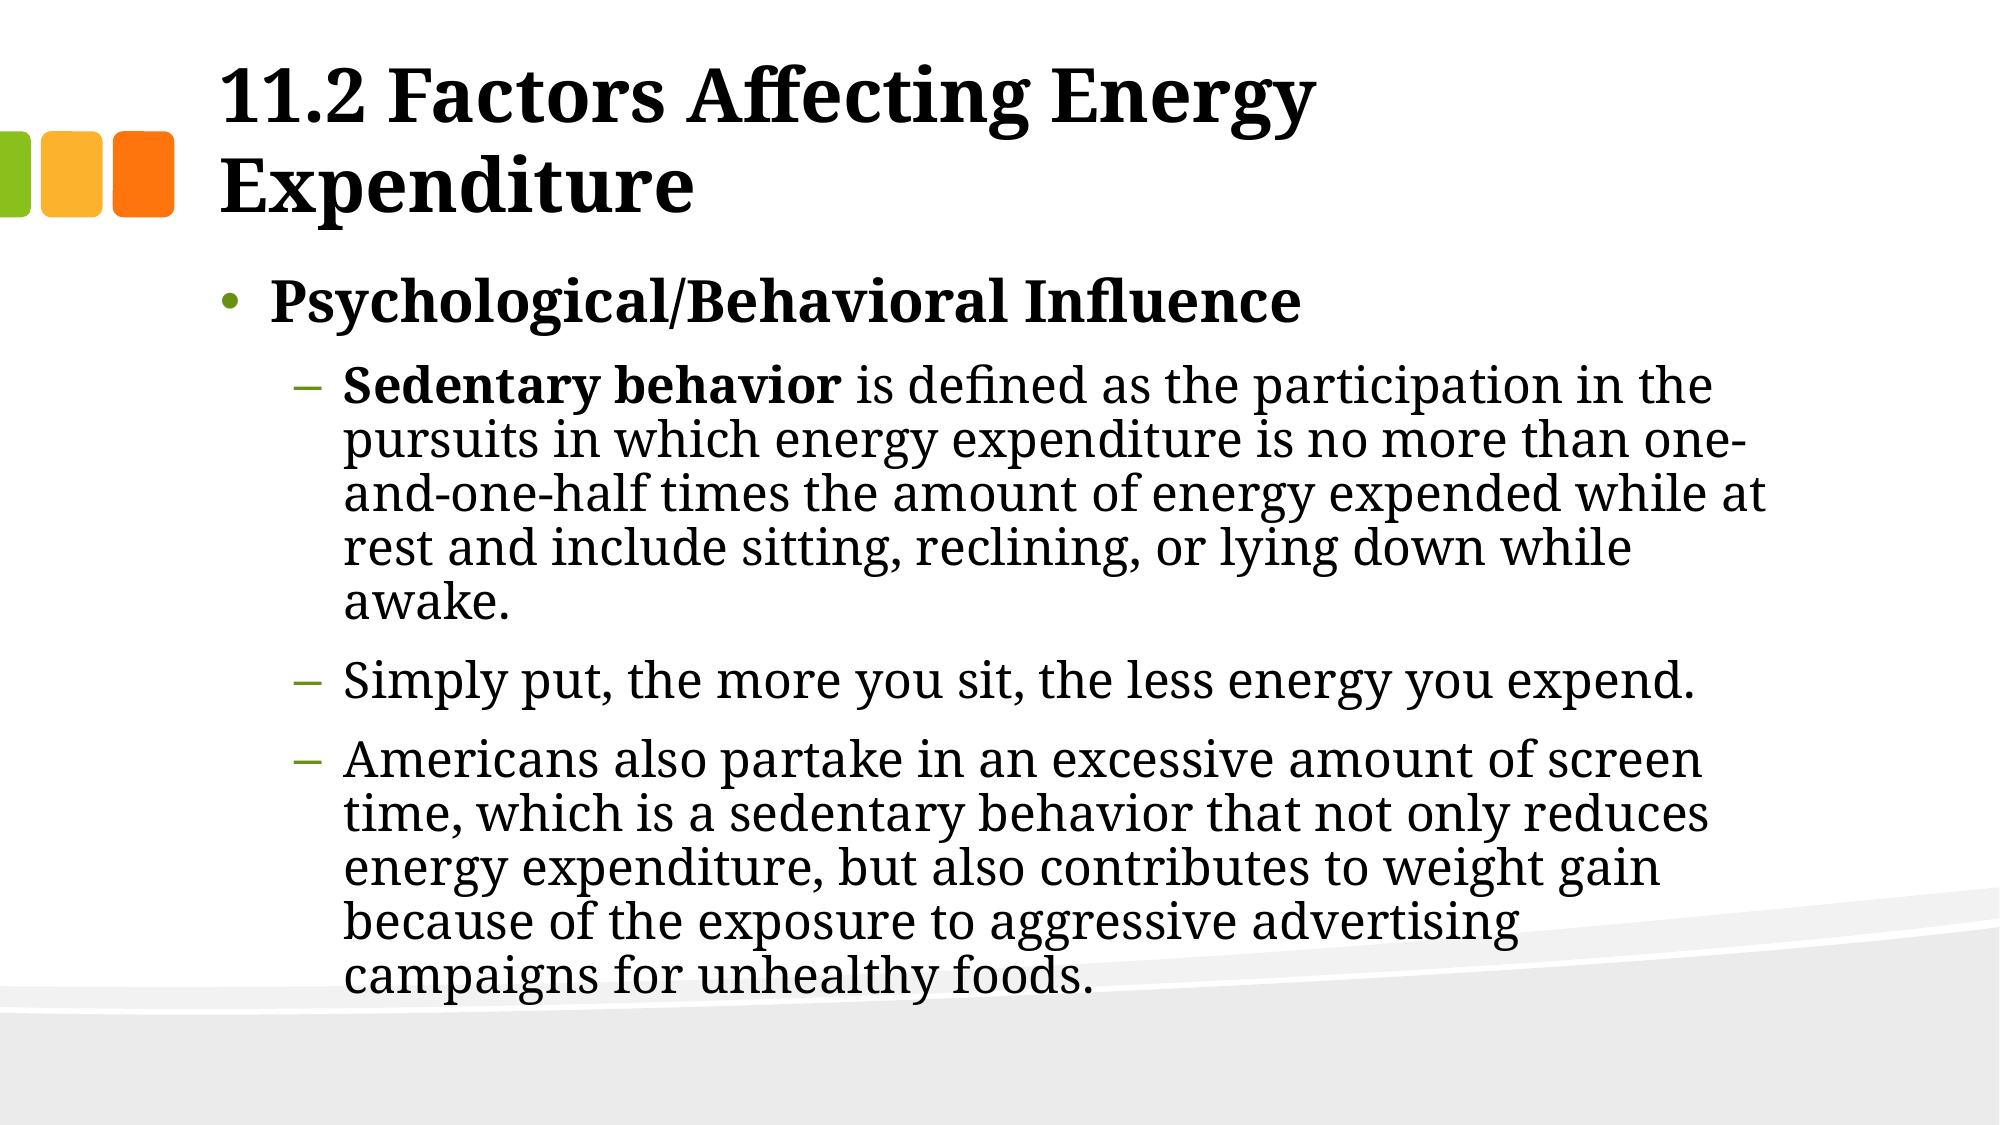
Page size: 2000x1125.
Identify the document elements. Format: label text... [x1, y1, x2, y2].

list Psychological/Behavioral Influence Sedentary behavior is defined as the participation in the pursuits in which energy expenditure is no more than one-and-one-half times the amount of energy expended while at rest and include sitting, reclining, or lying down while awake. Simply put, the more you sit, the less energy you expend. Americans also partake in an excessive amount of screen time, which is a sedentary behavior that not only reduces energy expenditure, but also contributes to weight gain because of the exposure to aggressive advertising campaigns for unhealthy foods. [199, 262, 1800, 1013]
title 11.2 Factors Affecting Energy Expenditure [199, 24, 1800, 238]
